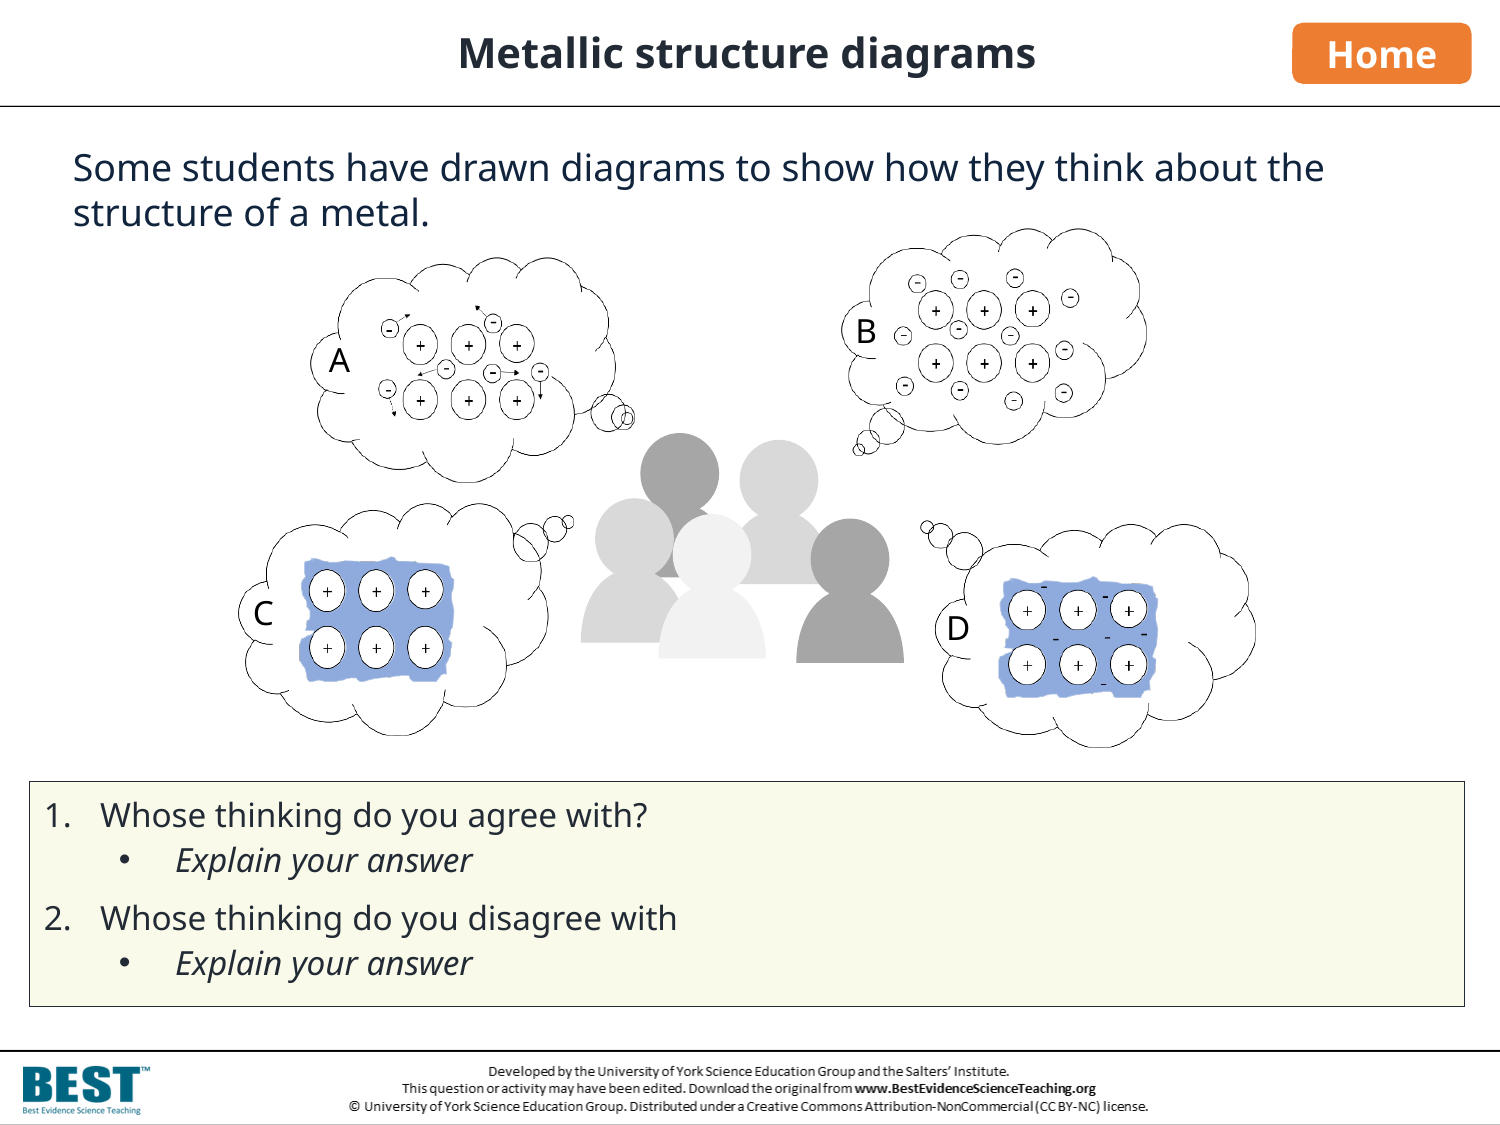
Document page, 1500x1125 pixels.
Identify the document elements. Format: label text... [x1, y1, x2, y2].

text_box Home [1292, 22, 1472, 84]
picture [0, 105, 1500, 1125]
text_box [237, 228, 1256, 748]
text_box Metallic structure diagrams [23, 4, 1471, 99]
